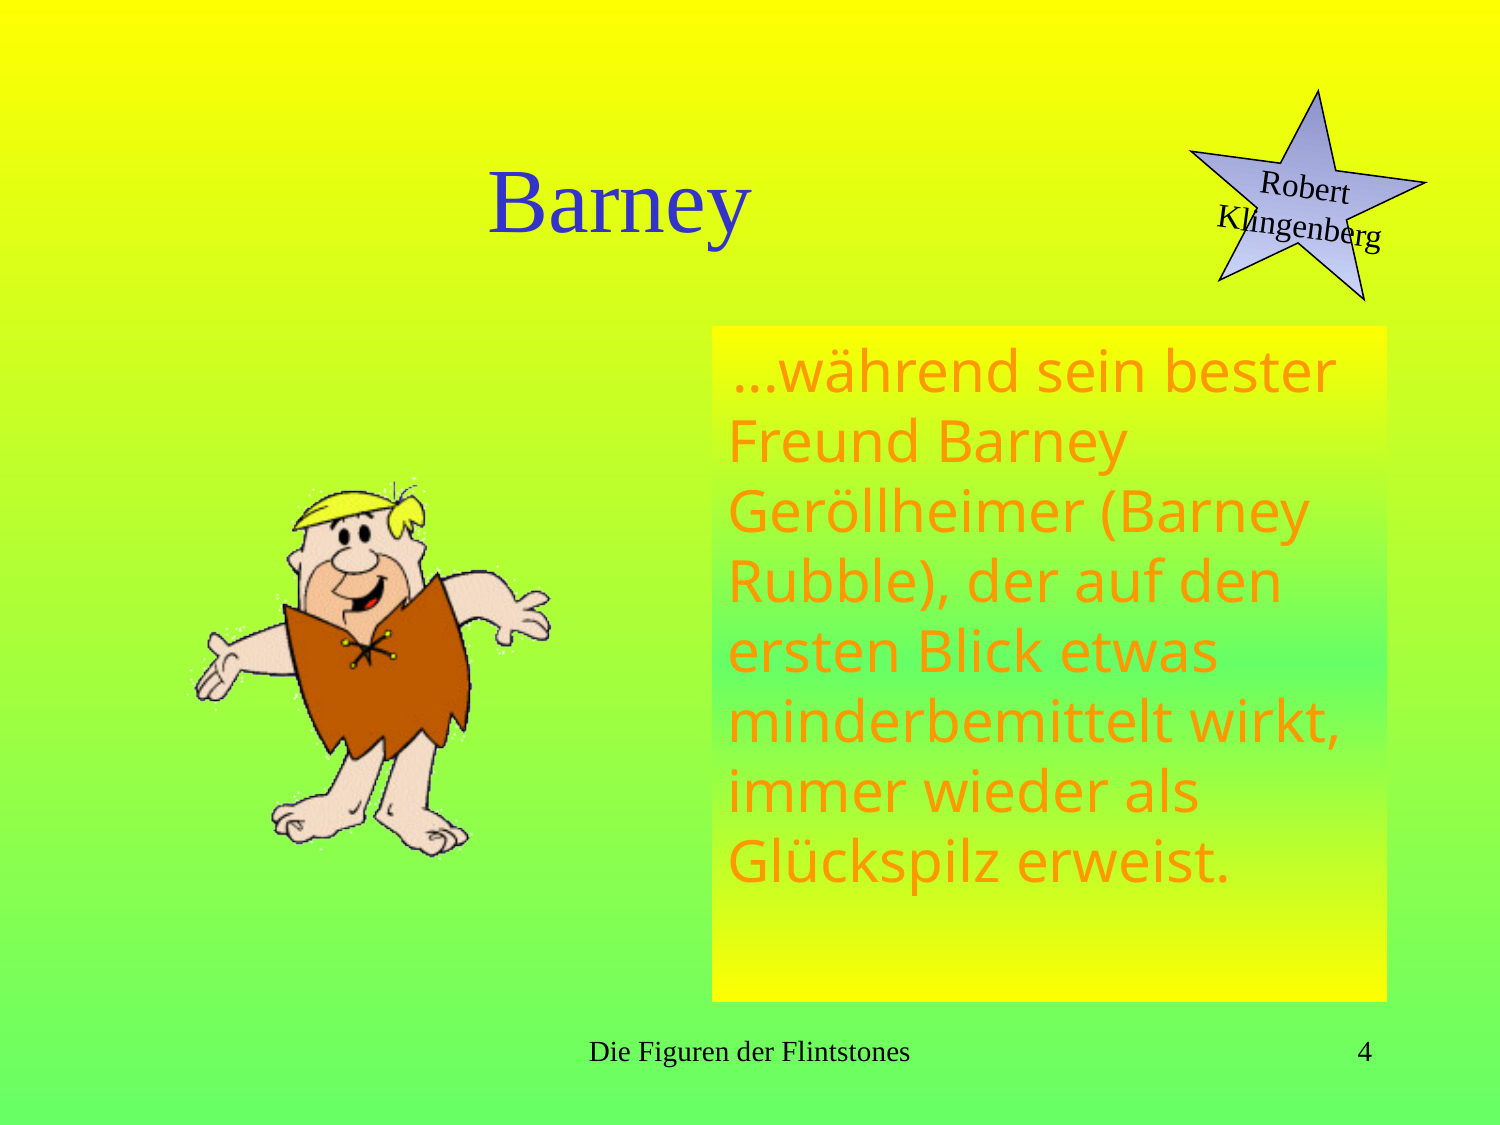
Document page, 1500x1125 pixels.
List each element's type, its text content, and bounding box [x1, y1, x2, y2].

picture [187, 474, 563, 877]
slide_number 4 [1074, 1024, 1388, 1101]
list ...während sein bester Freund Barney Geröllheimer (Barney Rubble), der auf den ersten Blick etwas minderbemittelt wirkt, immer wieder als Glückspilz erweist. [712, 488, 1388, 1002]
footer Die Figuren der Flintstones [512, 1024, 988, 1101]
list ...während sein bester Freund Barney Geröllheimer (Barney Rubble), der auf den ersten Blick etwas minderbemittelt wirkt, immer wieder als Glückspilz erweist. [712, 326, 1388, 484]
title Barney [112, 101, 1129, 290]
